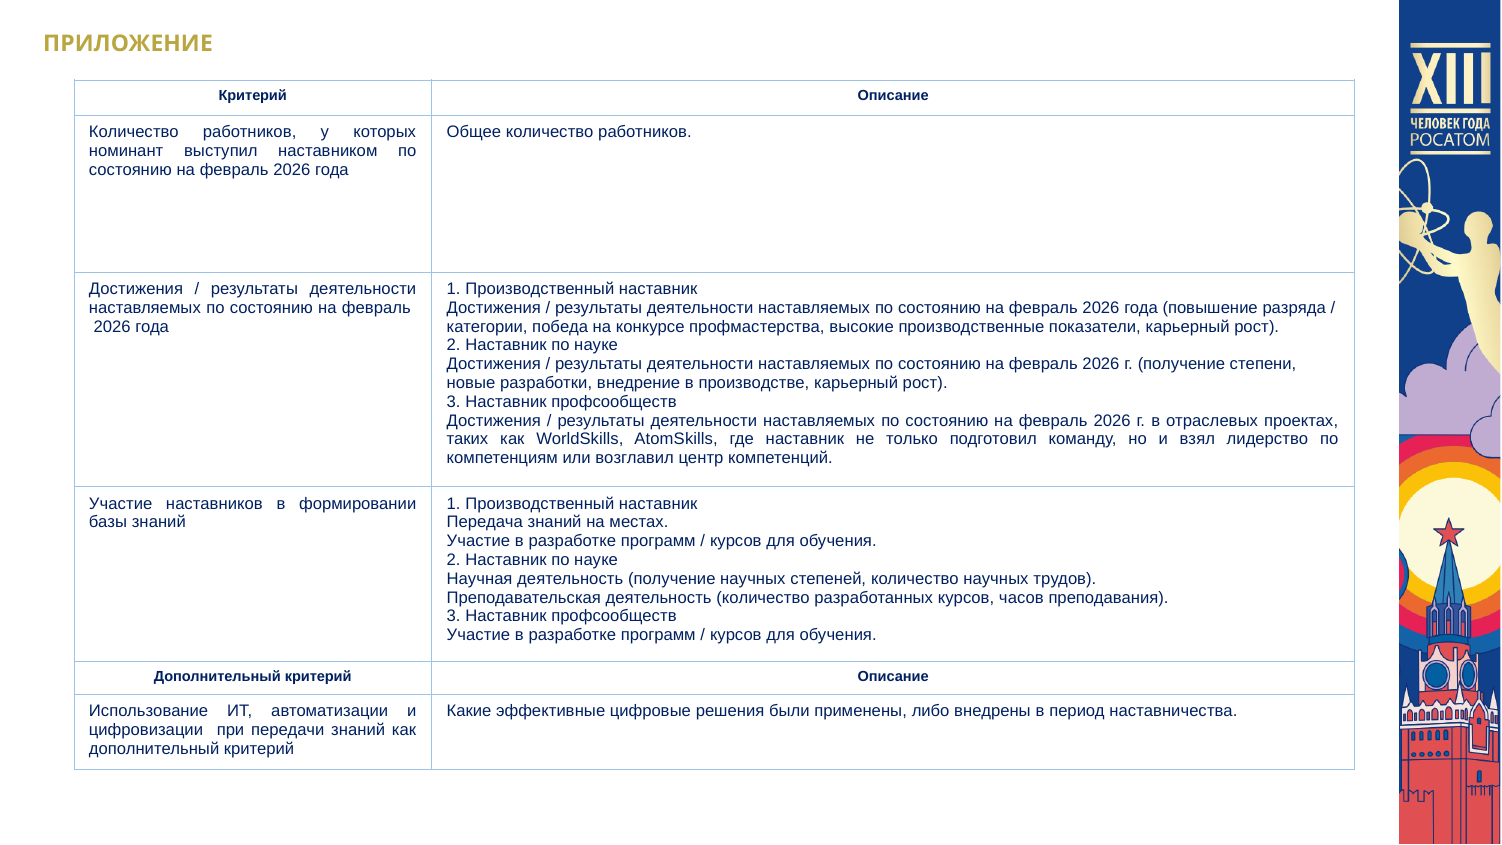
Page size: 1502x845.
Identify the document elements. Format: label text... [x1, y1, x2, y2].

picture [0, 0, 1501, 844]
table_cell Достижения / результаты деятельности наставляемых по состоянию на февраль 2026 года [75, 273, 431, 486]
table_header Критерий [75, 81, 431, 115]
text_box ПРИЛОЖЕНИЕ [28, 21, 1401, 64]
table_cell Описание [432, 662, 1354, 694]
table_cell Дополнительный критерий [75, 662, 431, 694]
table_header Описание [432, 81, 1354, 115]
table_cell Общее количество работников. [432, 116, 1354, 272]
table_cell Количество работников, у которых номинант выступил наставником по состоянию на февраль 2026 года [75, 116, 431, 272]
table_cell Участие наставников в формировании базы знаний [75, 487, 431, 661]
table_cell Какие эффективные цифровые решения были применены, либо внедрены в период наставничества. [432, 695, 1354, 769]
table_cell 1. Производственный наставник Передача знаний на местах. Участие в разработке программ / курсов для обучения. 2. Наставник по науке Научная деятельность (получение научных степеней, количество научных трудов). Преподавательская деятельность (количество разработанных курсов, часов преподавания). 3. Наставник профсообществ Участие в разработке программ / курсов для обучения. [432, 487, 1354, 661]
table_cell 1. Производственный наставник Достижения / результаты деятельности наставляемых по состоянию на февраль 2026 года (повышение разряда / категории, победа на конкурсе профмастерства, высокие производственные показатели, карьерный рост). 2. Наставник по науке Достижения / результаты деятельности наставляемых по состоянию на февраль 2026 г. (получение степени, новые разработки, внедрение в производстве, карьерный рост). 3. Наставник профсообществ Достижения / результаты деятельности наставляемых по состоянию на февраль 2026 г. в отраслевых проектах, таких как WorldSkills, AtomSkills, где наставник не только подготовил команду, но и взял лидерство по компетенциям или возглавил центр компетенций. [432, 273, 1354, 486]
table_cell Использование ИТ, автоматизации и цифровизации при передачи знаний как дополнительный критерий [75, 695, 431, 769]
